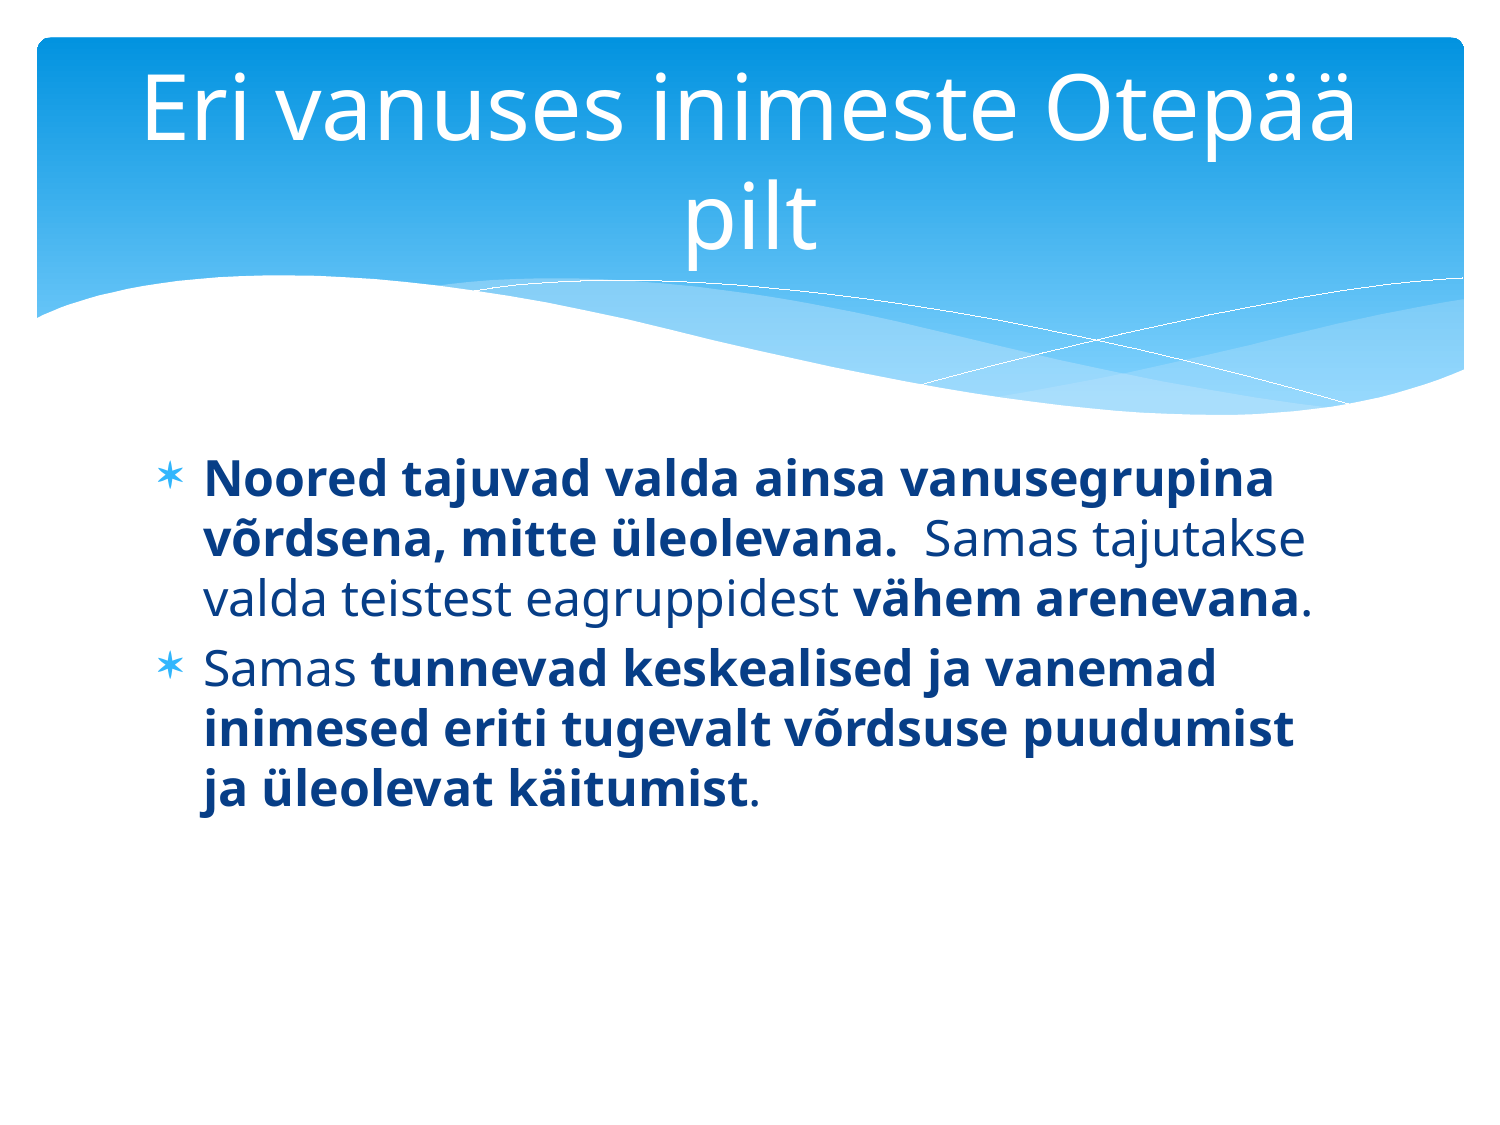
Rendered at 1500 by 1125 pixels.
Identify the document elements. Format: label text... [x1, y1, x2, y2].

list Noored tajuvad valda ainsa vanusegrupina võrdsena, mitte üleolevana. Samas tajutakse valda teistest eagruppidest vähem arenevana. Samas tunnevad keskealised ja vanemad inimesed eriti tugevalt võrdsuse puudumist ja üleolevat käitumist. [143, 438, 1359, 1005]
title Eri vanuses inimeste Otepää pilt [75, 55, 1425, 261]
